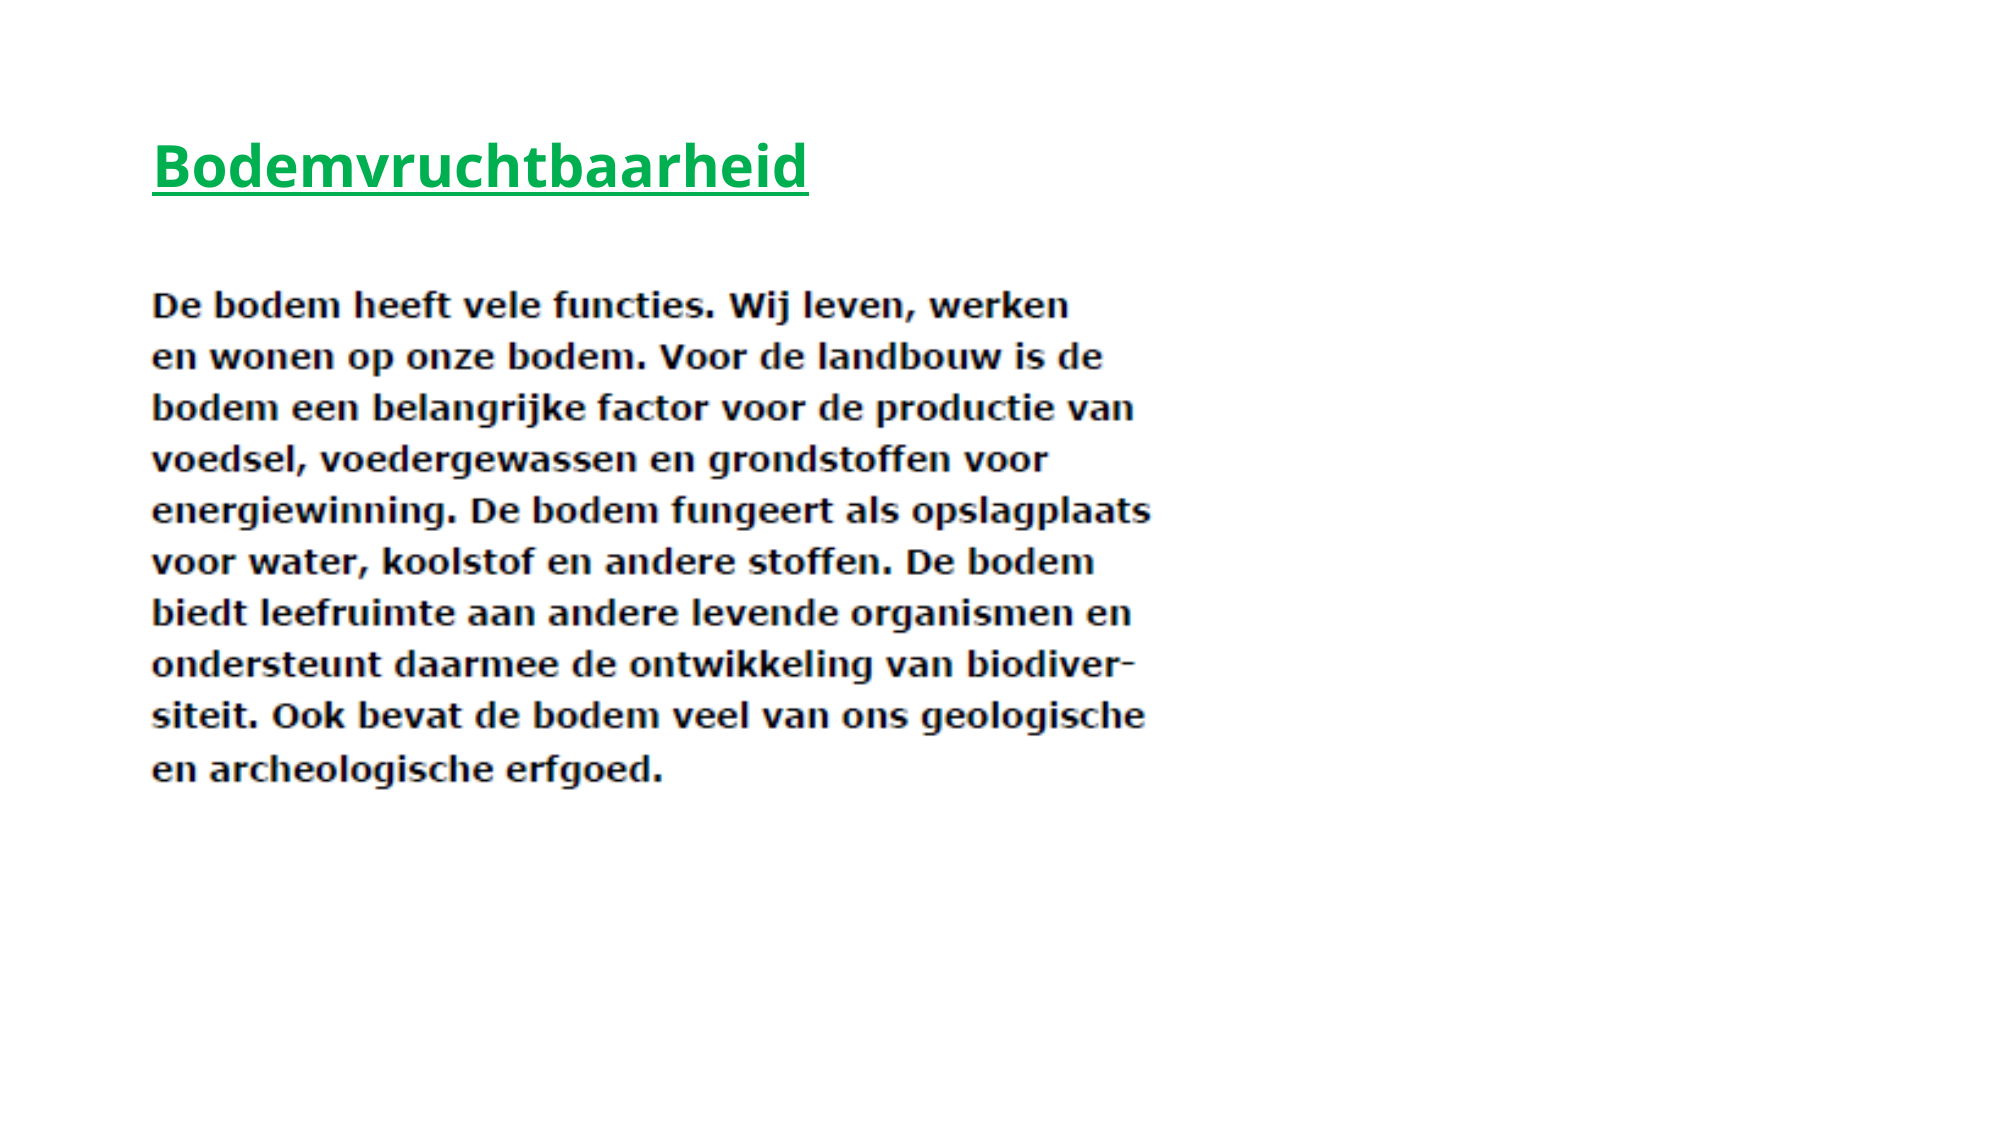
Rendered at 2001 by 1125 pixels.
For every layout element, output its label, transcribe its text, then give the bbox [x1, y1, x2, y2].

title Bodemvruchtbaarheid [137, 59, 1863, 278]
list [137, 277, 1170, 803]
